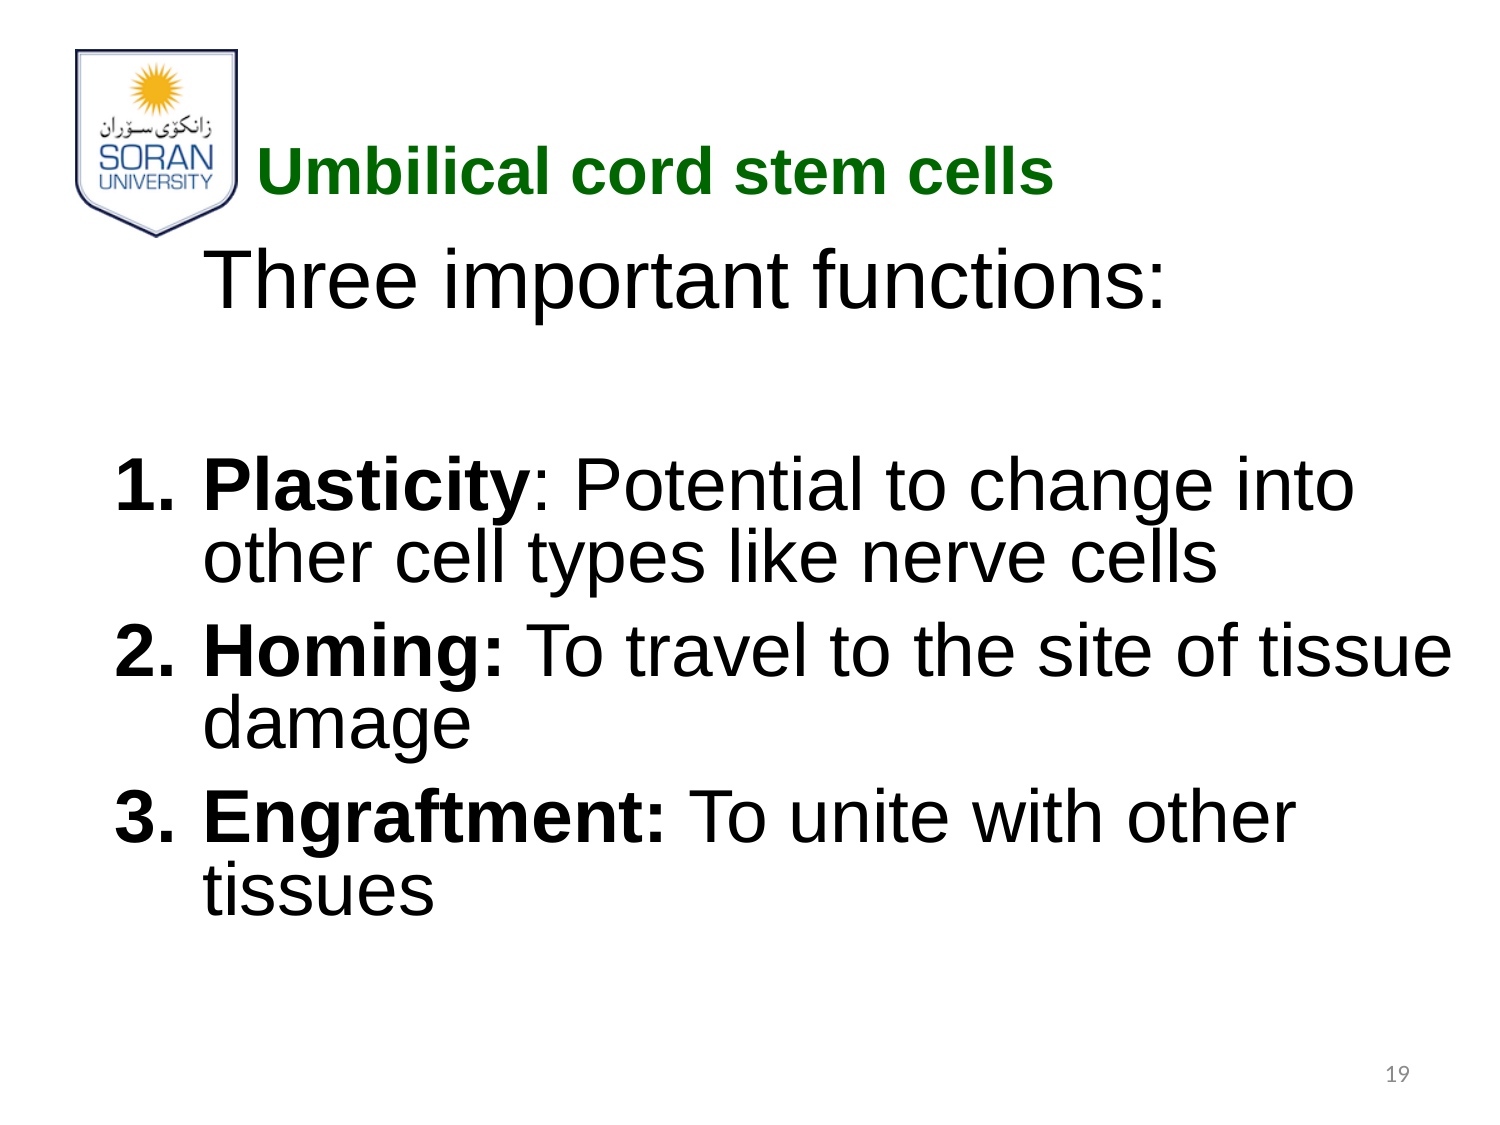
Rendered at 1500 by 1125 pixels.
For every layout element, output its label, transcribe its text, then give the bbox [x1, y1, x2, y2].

picture [75, 216, 238, 238]
title Umbilical cord stem cells [0, 50, 1313, 216]
slide_number 19 [1074, 1042, 1425, 1103]
list Three important functions: Plasticity: Potential to change into other cell types like nerve cells Homing: To travel to the site of tissue damage Engraftment: To unite with other tissues [99, 237, 1500, 948]
